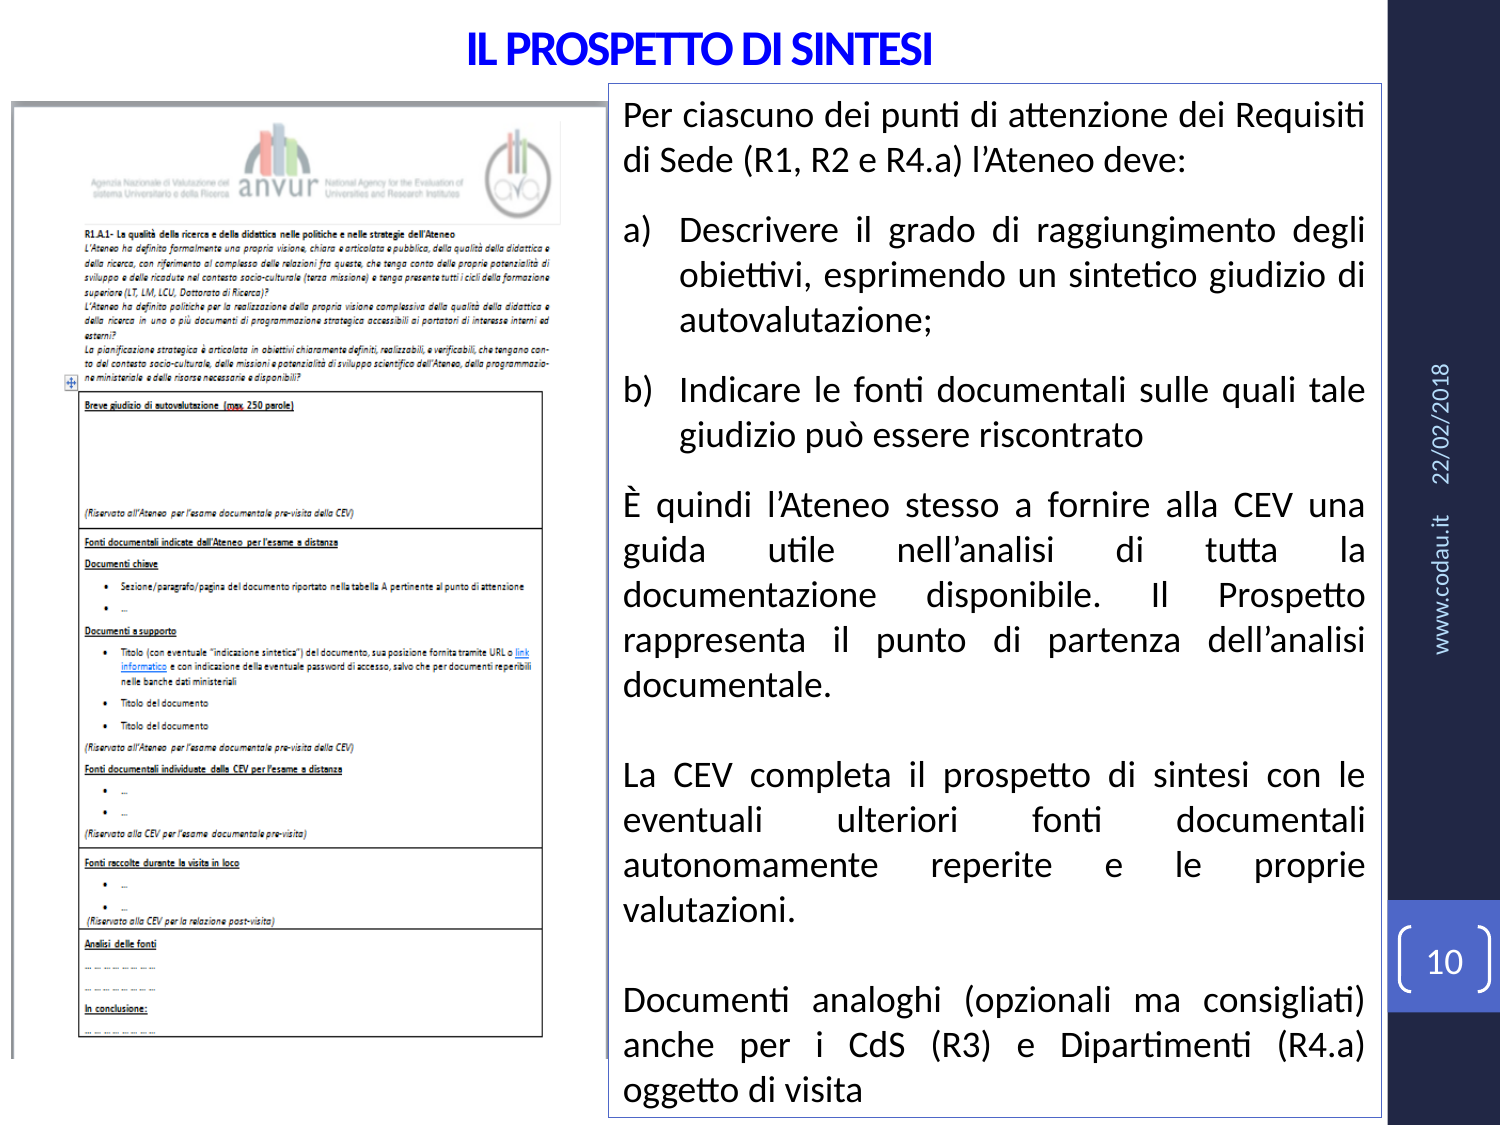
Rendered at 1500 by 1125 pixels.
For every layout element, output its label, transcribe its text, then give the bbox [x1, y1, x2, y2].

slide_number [1408, 100, 1469, 500]
text_box Per ciascuno dei punti di attenzione dei Requisiti di Sede (R1, R2 e R4.a) l’Ateneo deve: Descrivere il grado di raggiungimento degli obiettivi, esprimendo un sintetico giudizio di autovalutazione; Indicare le fonti documentali sulle quali tale giudizio può essere riscontrato È quindi l’Ateneo stesso a fornire alla CEV una guida utile nell’analisi di tutta la documentazione disponibile. Il Prospetto rappresenta il punto di partenza dell’analisi documentale. La CEV completa il prospetto di sintesi con le eventuali ulteriori fonti documentali autonomamente reperite e le proprie valutazioni. Documenti analoghi (opzionali ma consigliati) anche per i CdS (R3) e Dipartimenti (R4.a) oggetto di visita [608, 83, 1382, 1118]
footer www.codau.it [1408, 500, 1469, 889]
title IL PROSPETTO DI SINTESI [75, 0, 1325, 90]
picture [11, 101, 609, 1059]
slide_number 10 [1397, 925, 1492, 994]
